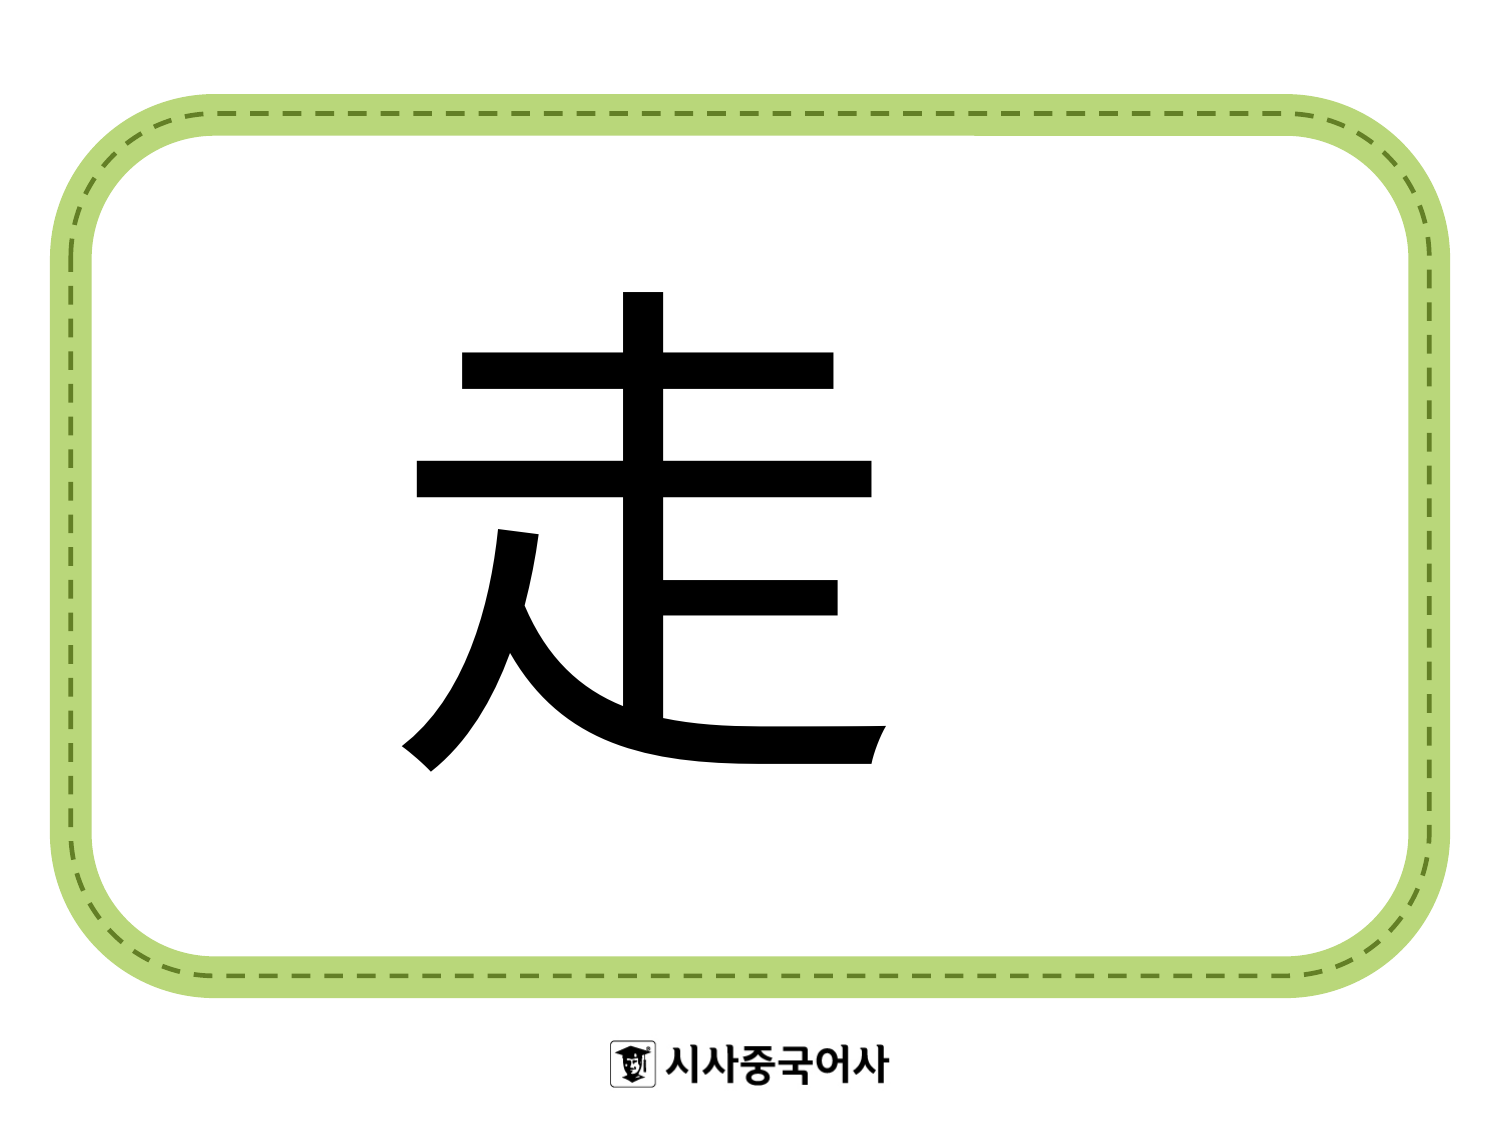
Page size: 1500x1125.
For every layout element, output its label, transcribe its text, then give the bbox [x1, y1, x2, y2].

text_box 走 [145, 189, 1354, 853]
picture [602, 1034, 898, 1094]
